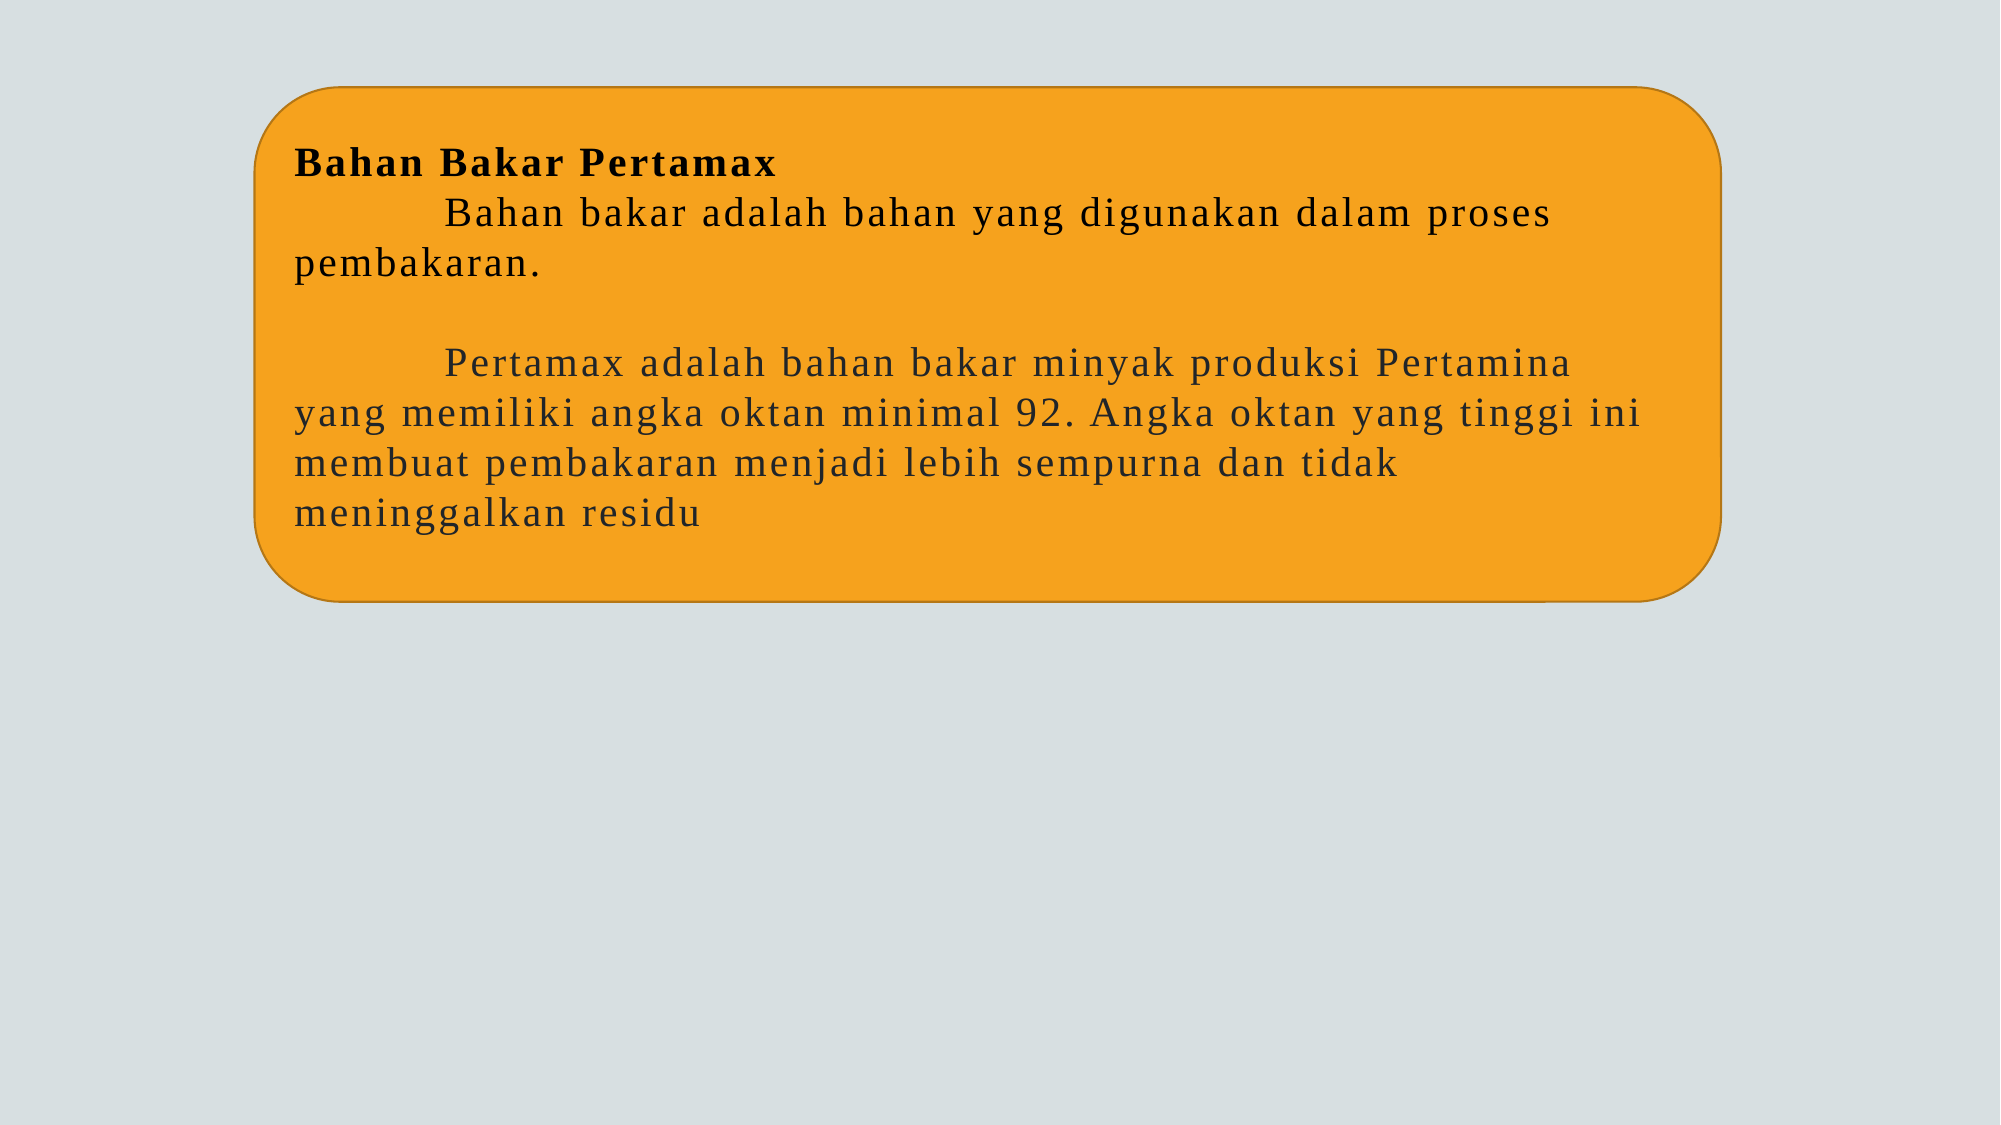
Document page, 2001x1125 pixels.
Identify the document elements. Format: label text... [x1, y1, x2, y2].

text_box Bahan Bakar Pertamax Bahan bakar adalah bahan yang digunakan dalam proses pembakaran. Pertamax adalah bahan bakar minyak produksi Pertamina yang memiliki angka oktan minimal 92. Angka oktan yang tinggi ini membuat pembakaran menjadi lebih sempurna dan tidak meninggalkan residu [253, 86, 1723, 603]
